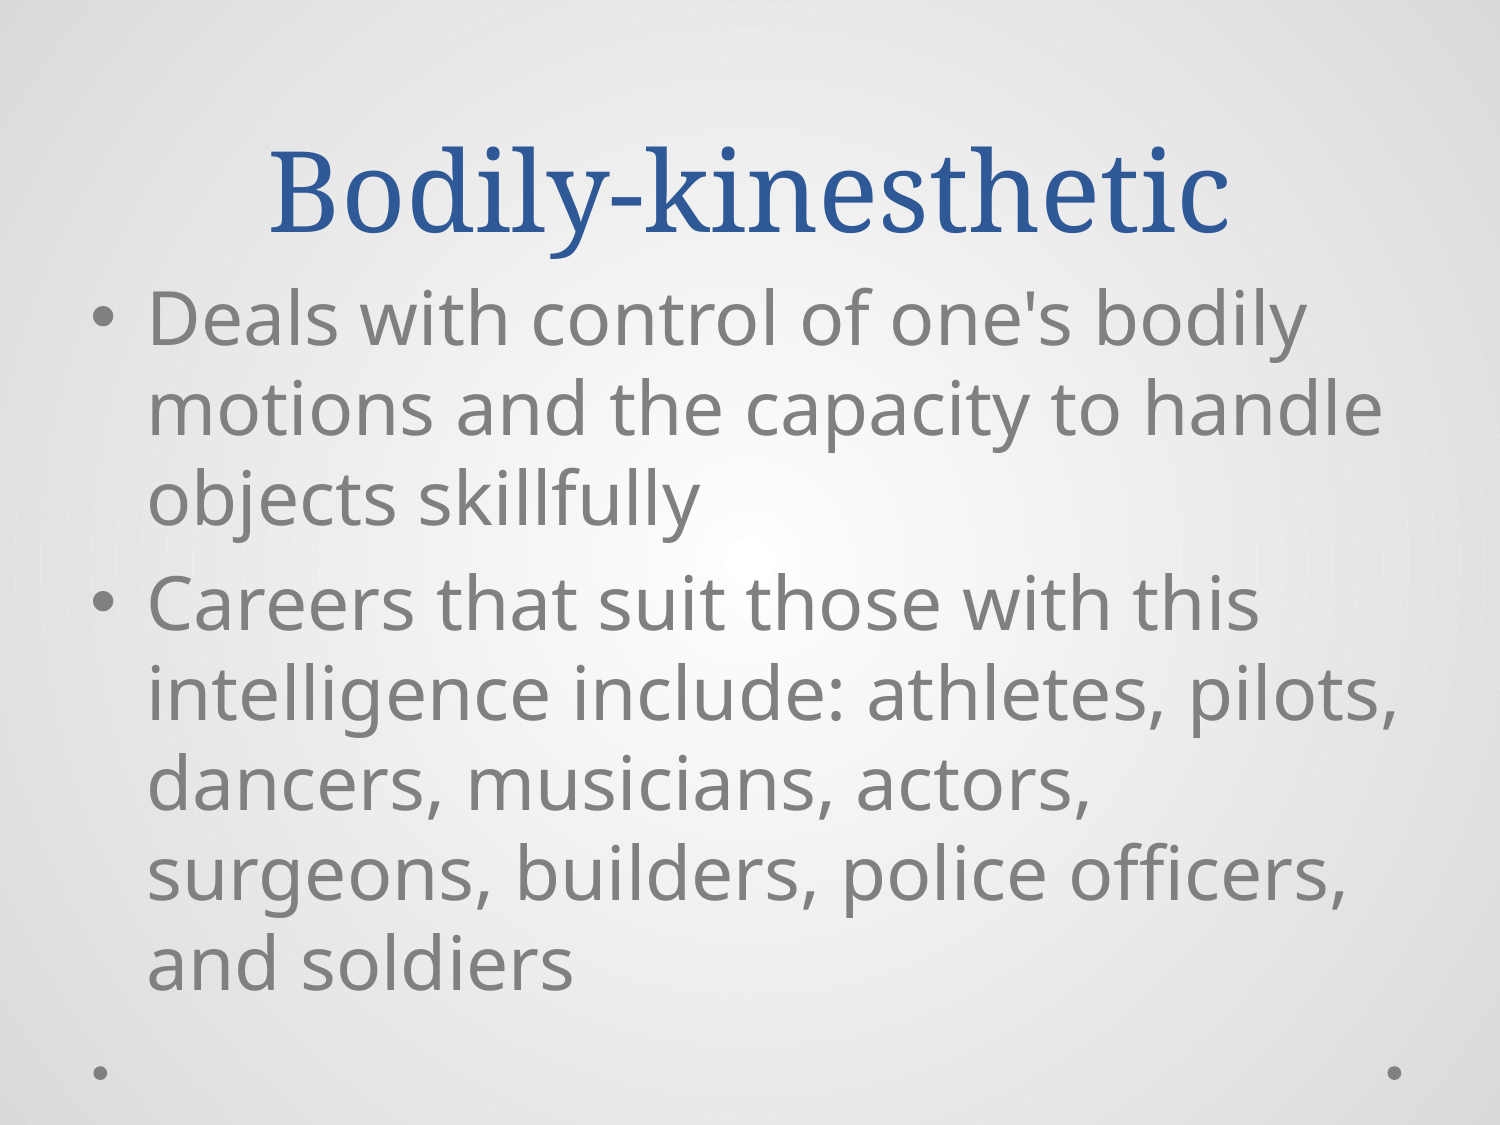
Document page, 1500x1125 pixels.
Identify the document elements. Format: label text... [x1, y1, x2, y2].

list Deals with control of one's bodily motions and the capacity to handle objects skillfully Careers that suit those with this intelligence include: athletes, pilots, dancers, musicians, actors, surgeons, builders, police officers, and soldiers [75, 262, 1425, 1005]
title Bodily-kinesthetic [75, 0, 1425, 262]
